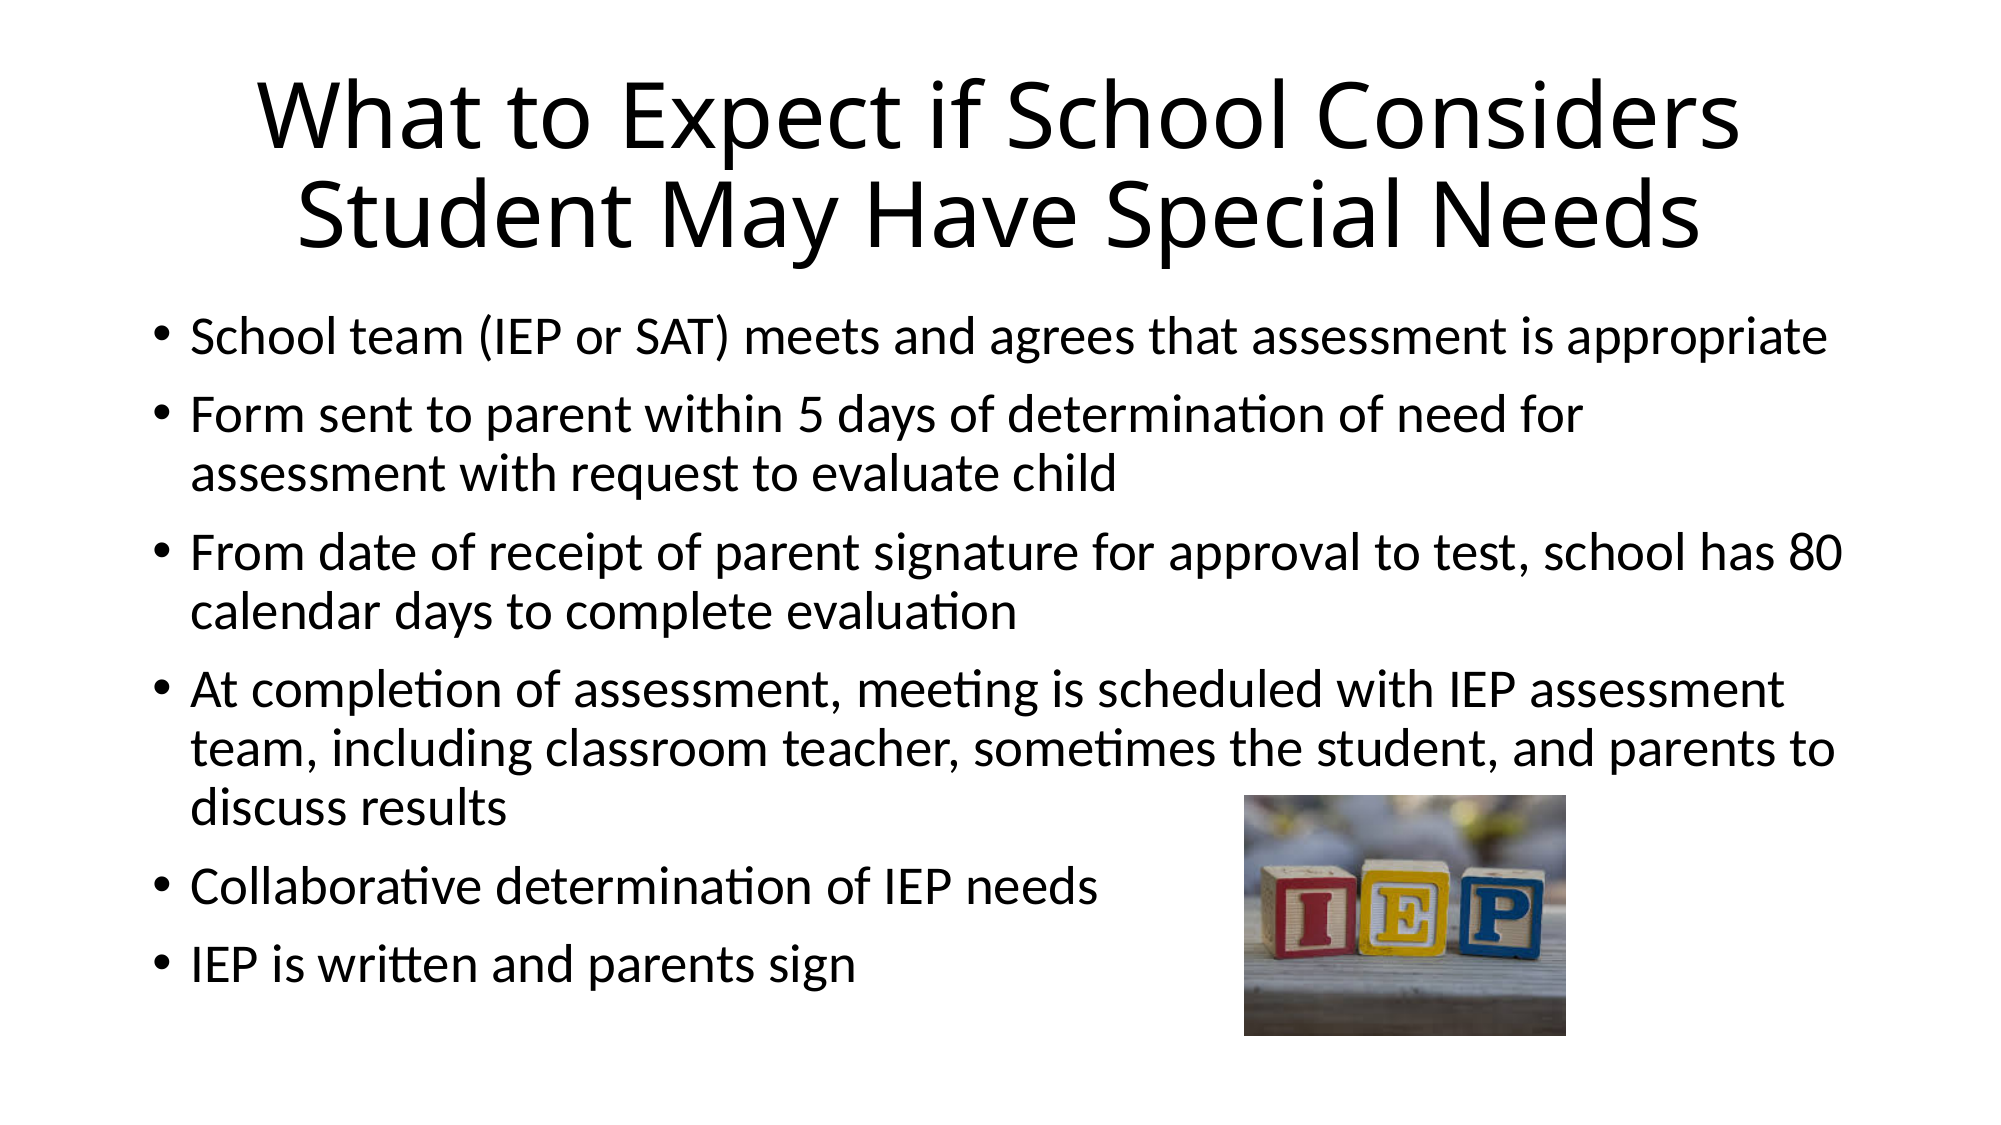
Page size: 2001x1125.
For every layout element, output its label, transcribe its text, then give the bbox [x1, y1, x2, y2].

title What to Expect if School Considers Student May Have Special Needs [137, 59, 1863, 278]
picture [1244, 795, 1566, 1036]
list School team (IEP or SAT) meets and agrees that assessment is appropriate Form sent to parent within 5 days of determination of need for assessment with request to evaluate child From date of receipt of parent signature for approval to test, school has 80 calendar days to complete evaluation At completion of assessment, meeting is scheduled with IEP assessment team, including classroom teacher, sometimes the student, and parents to discuss results Collaborative determination of IEP needs IEP is written and parents sign [137, 299, 1863, 1014]
